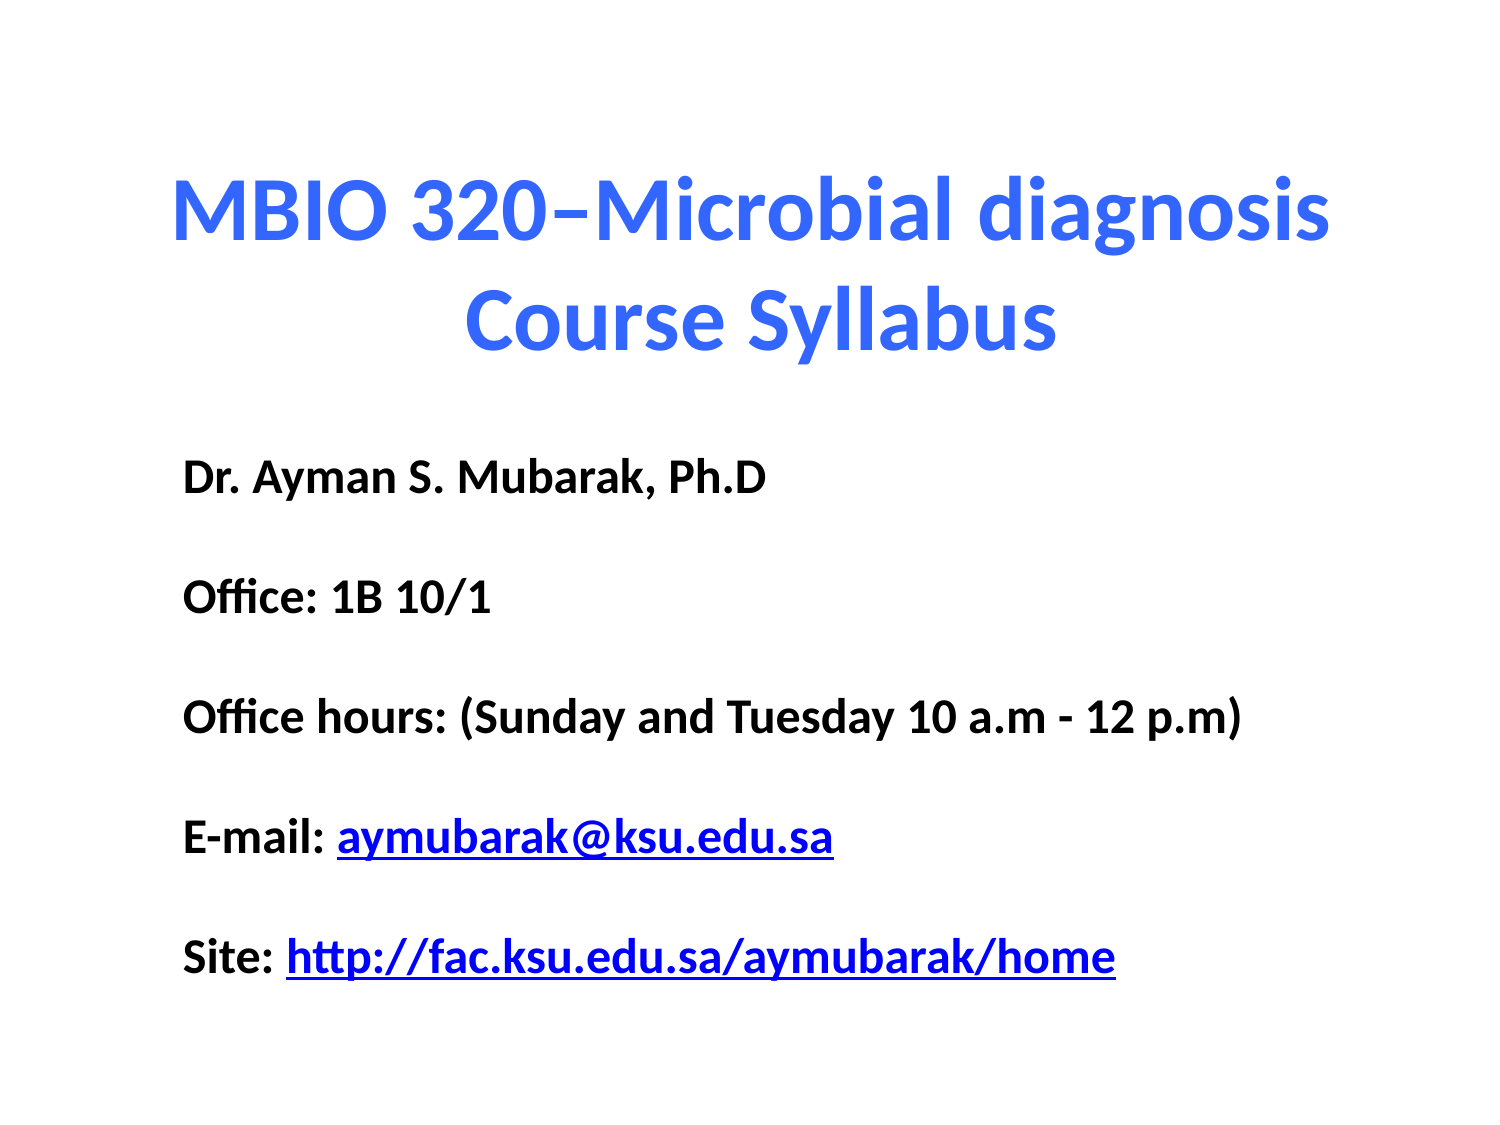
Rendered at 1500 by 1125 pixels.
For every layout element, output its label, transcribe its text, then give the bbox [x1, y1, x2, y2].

text_box MBIO 320–Microbial diagnosis Course Syllabus [155, 141, 1347, 487]
text_box Dr. Ayman S. Mubarak, Ph.D Office: 1B 10/1 Office hours: (Sunday and Tuesday 10 a.m - 12 p.m) E-mail: aymubarak@ksu.edu.sa Site: http://fac.ksu.edu.sa/aymubarak/home [168, 436, 1360, 1125]
